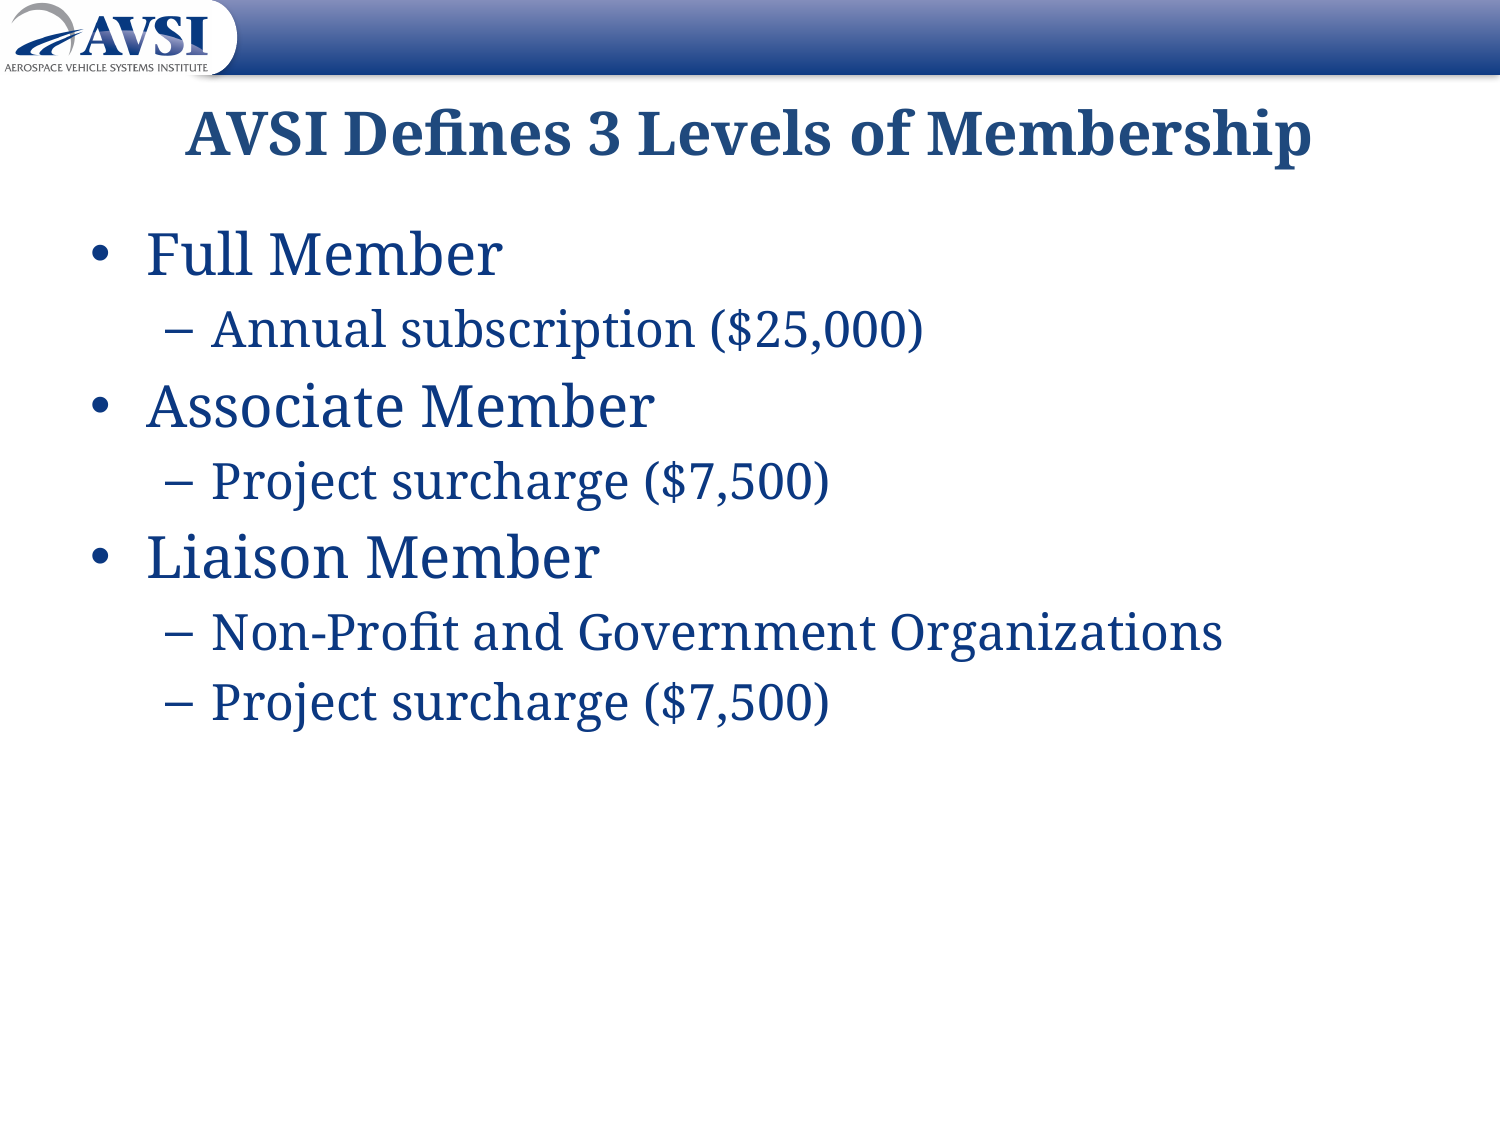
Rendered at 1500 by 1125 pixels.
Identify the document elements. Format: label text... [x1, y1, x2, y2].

title AVSI Defines 3 Levels of Membership [75, 75, 1425, 188]
picture [0, 0, 212, 75]
list Full Member Annual subscription ($25,000) Associate Member Project surcharge ($7,500) Liaison Member Non-Profit and Government Organizations Project surcharge ($7,500) [75, 210, 1425, 1036]
